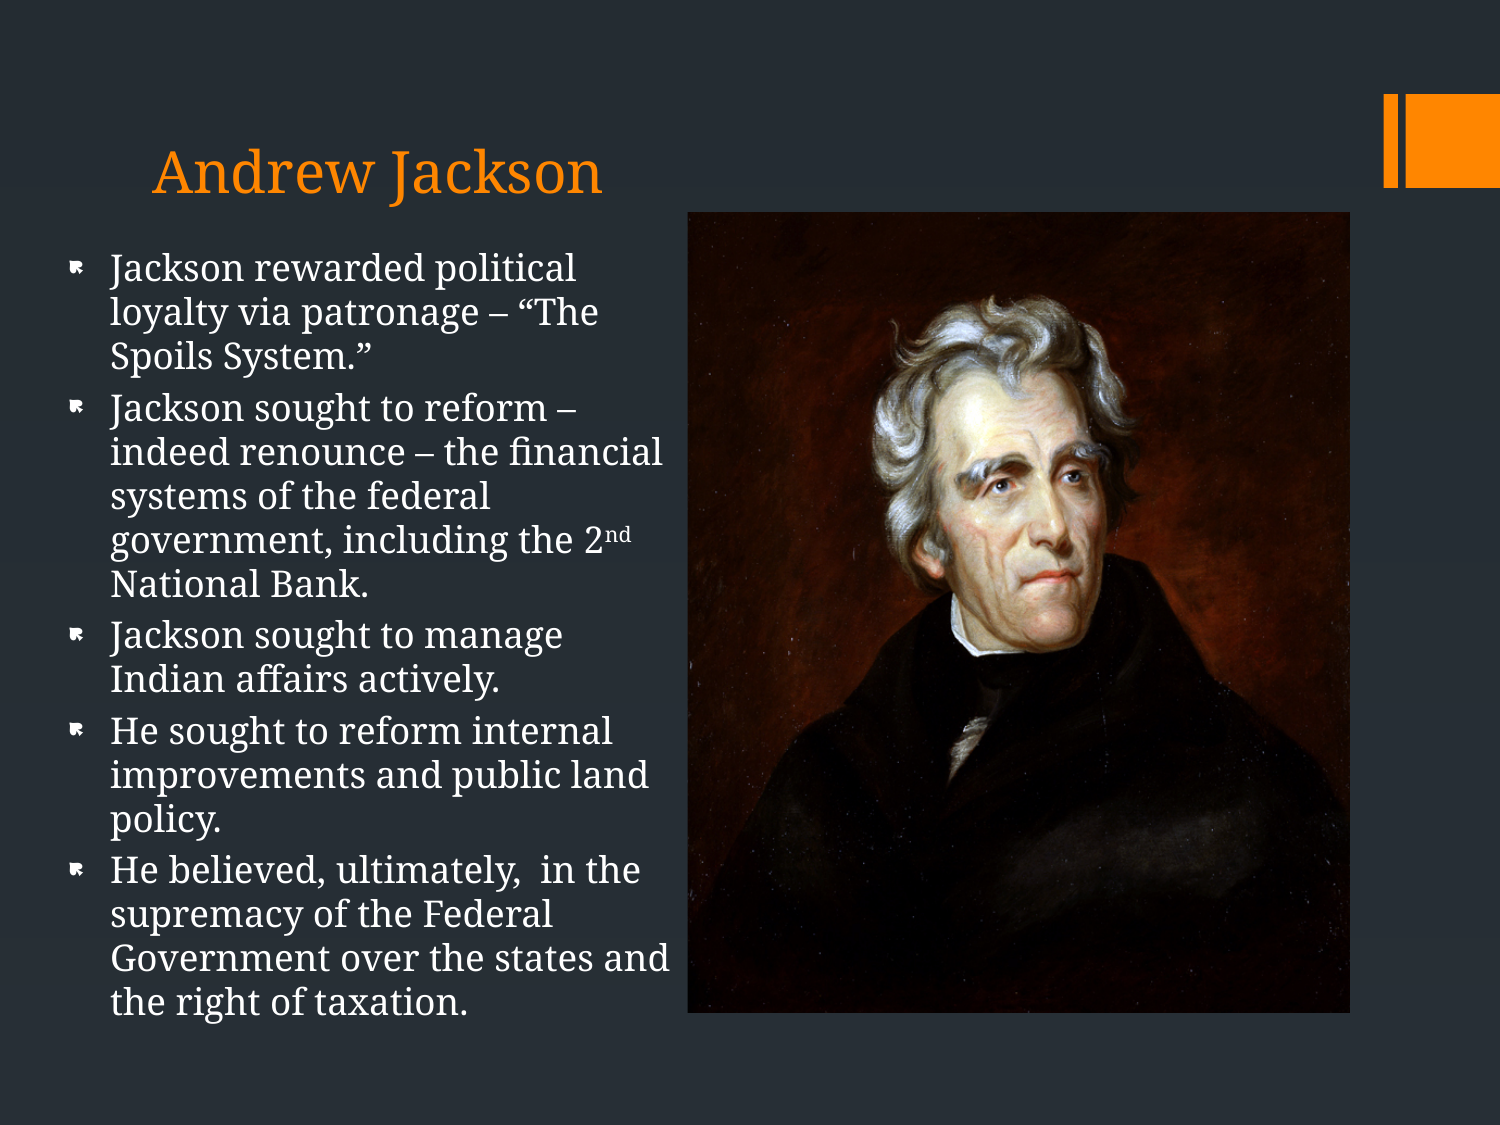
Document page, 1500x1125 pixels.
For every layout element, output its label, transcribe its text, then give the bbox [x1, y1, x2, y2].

title Andrew Jackson [137, 87, 622, 213]
picture [686, 211, 1351, 1013]
list Jackson rewarded political loyalty via patronage – “The Spoils System.” Jackson sought to reform – indeed renounce – the financial systems of the federal government, including the 2nd National Bank. Jackson sought to manage Indian affairs actively. He sought to reform internal improvements and public land policy. He believed, ultimately, in the supremacy of the Federal Government over the states and the right of taxation. [50, 237, 688, 1035]
